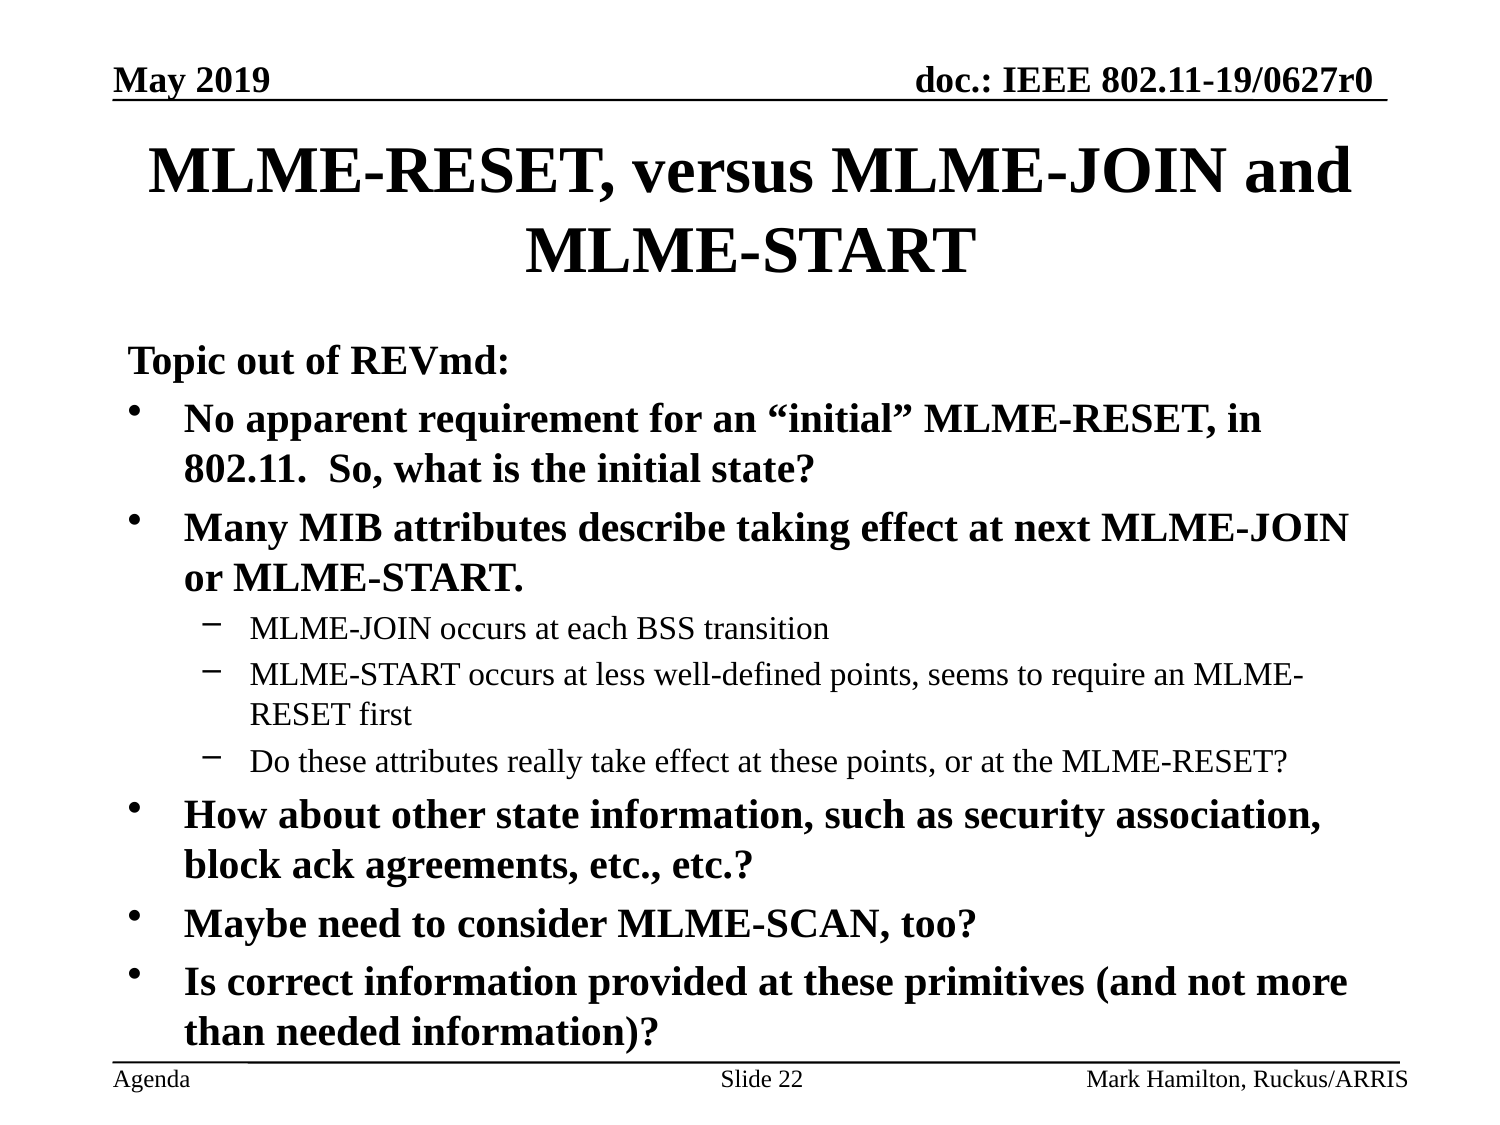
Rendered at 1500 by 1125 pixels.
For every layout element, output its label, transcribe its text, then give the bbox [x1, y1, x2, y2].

list Topic out of REVmd: No apparent requirement for an “initial” MLME-RESET, in 802.11. So, what is the initial state? Many MIB attributes describe taking effect at next MLME-JOIN or MLME-START. MLME-JOIN occurs at each BSS transition MLME-START occurs at less well-defined points, seems to require an MLME-RESET first Do these attributes really take effect at these points, or at the MLME-RESET? How about other state information, such as security association, block ack agreements, etc., etc.? Maybe need to consider MLME-SCAN, too? Is correct information provided at these primitives (and not more than needed information)? [112, 324, 1388, 1025]
title MLME-RESET, versus MLME-JOIN and MLME-START [113, 174, 1389, 238]
